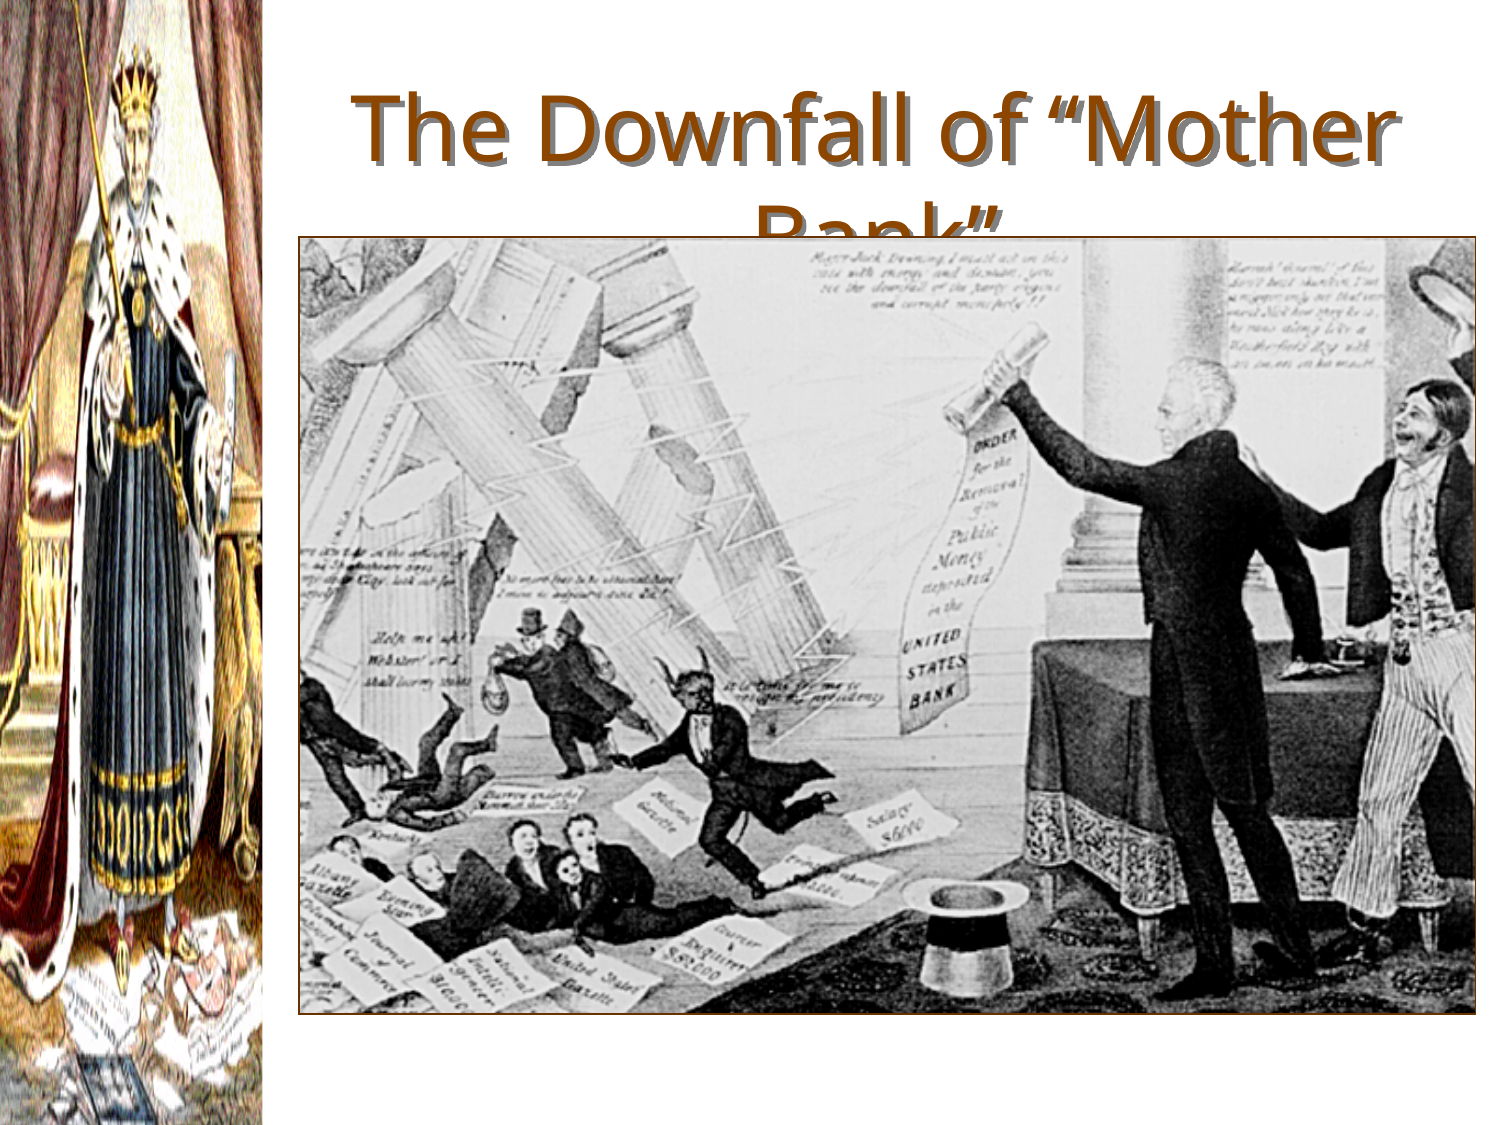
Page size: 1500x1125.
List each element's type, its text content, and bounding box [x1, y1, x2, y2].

picture [0, 0, 263, 1125]
picture [299, 237, 1476, 1014]
text_box The Downfall of “Mother Bank” [262, 62, 1488, 298]
